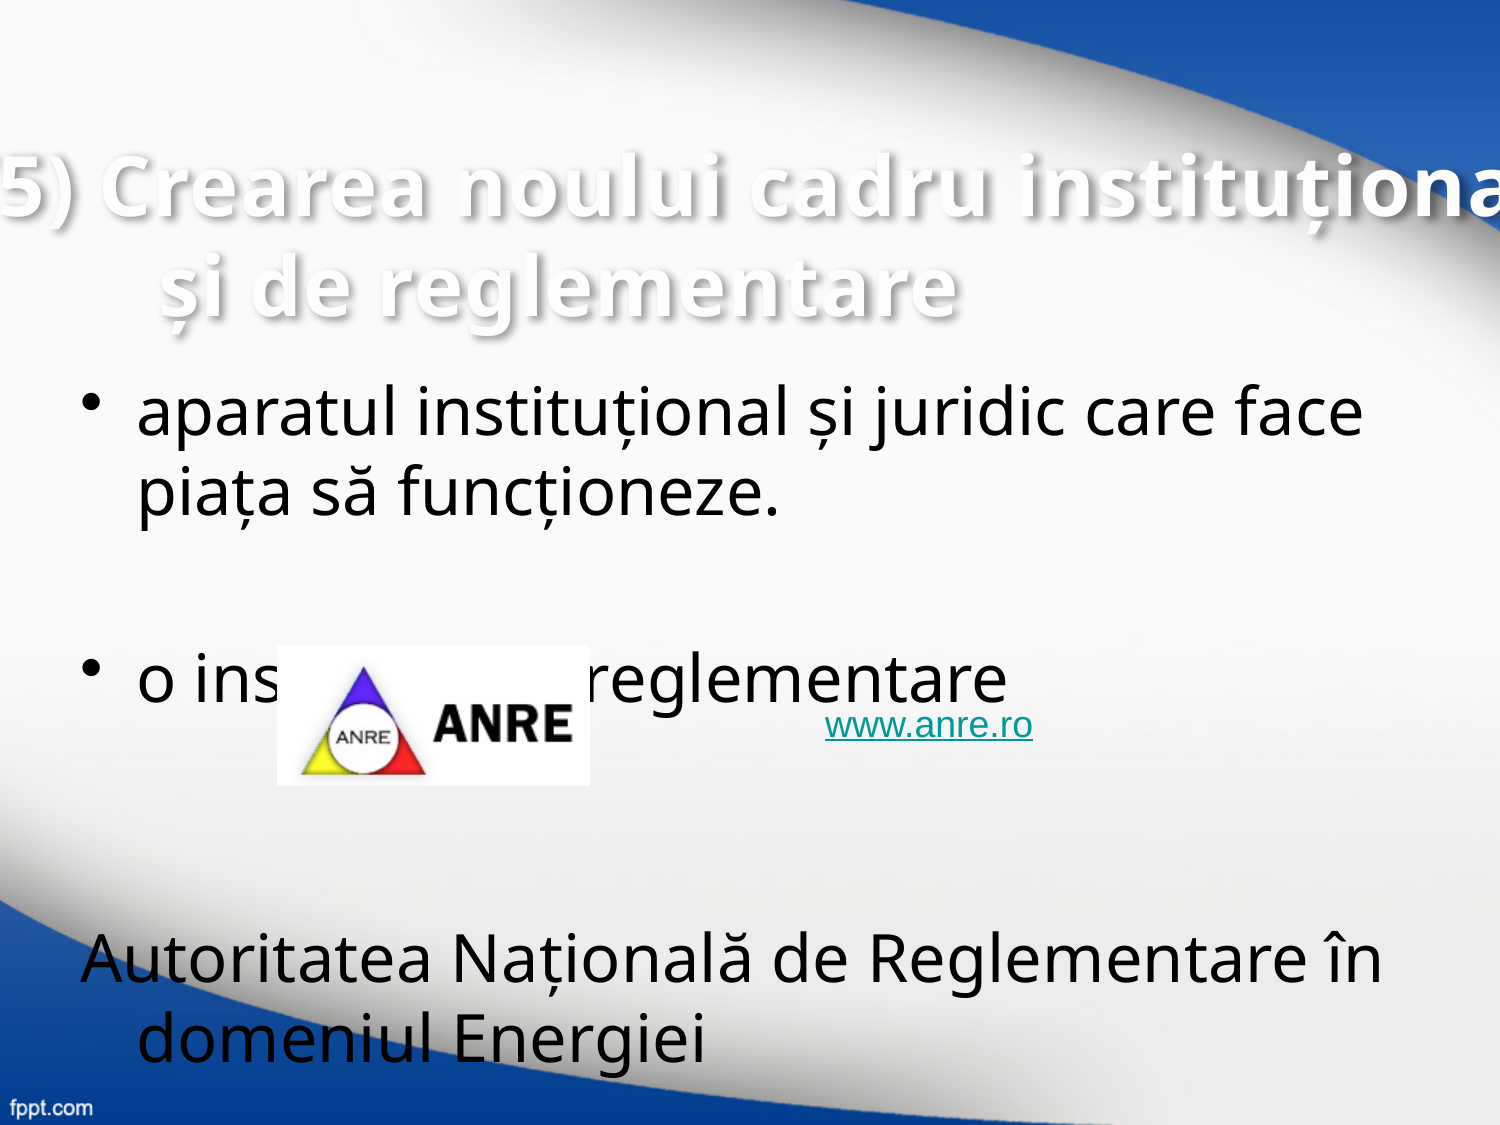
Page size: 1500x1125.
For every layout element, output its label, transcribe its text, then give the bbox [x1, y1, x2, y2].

text_box www.anre.ro [810, 692, 1049, 753]
list aparatul instituţional şi juridic care face piaţa să funcţioneze. o instituţie de reglementare Autoritatea Naţională de Reglementare în domeniul Energiei [64, 361, 1459, 662]
text_box (3/5) Crearea noului cadru instituţional şi de reglementare [0, 125, 1500, 341]
picture [0, 0, 1500, 125]
picture [0, 341, 1500, 1125]
